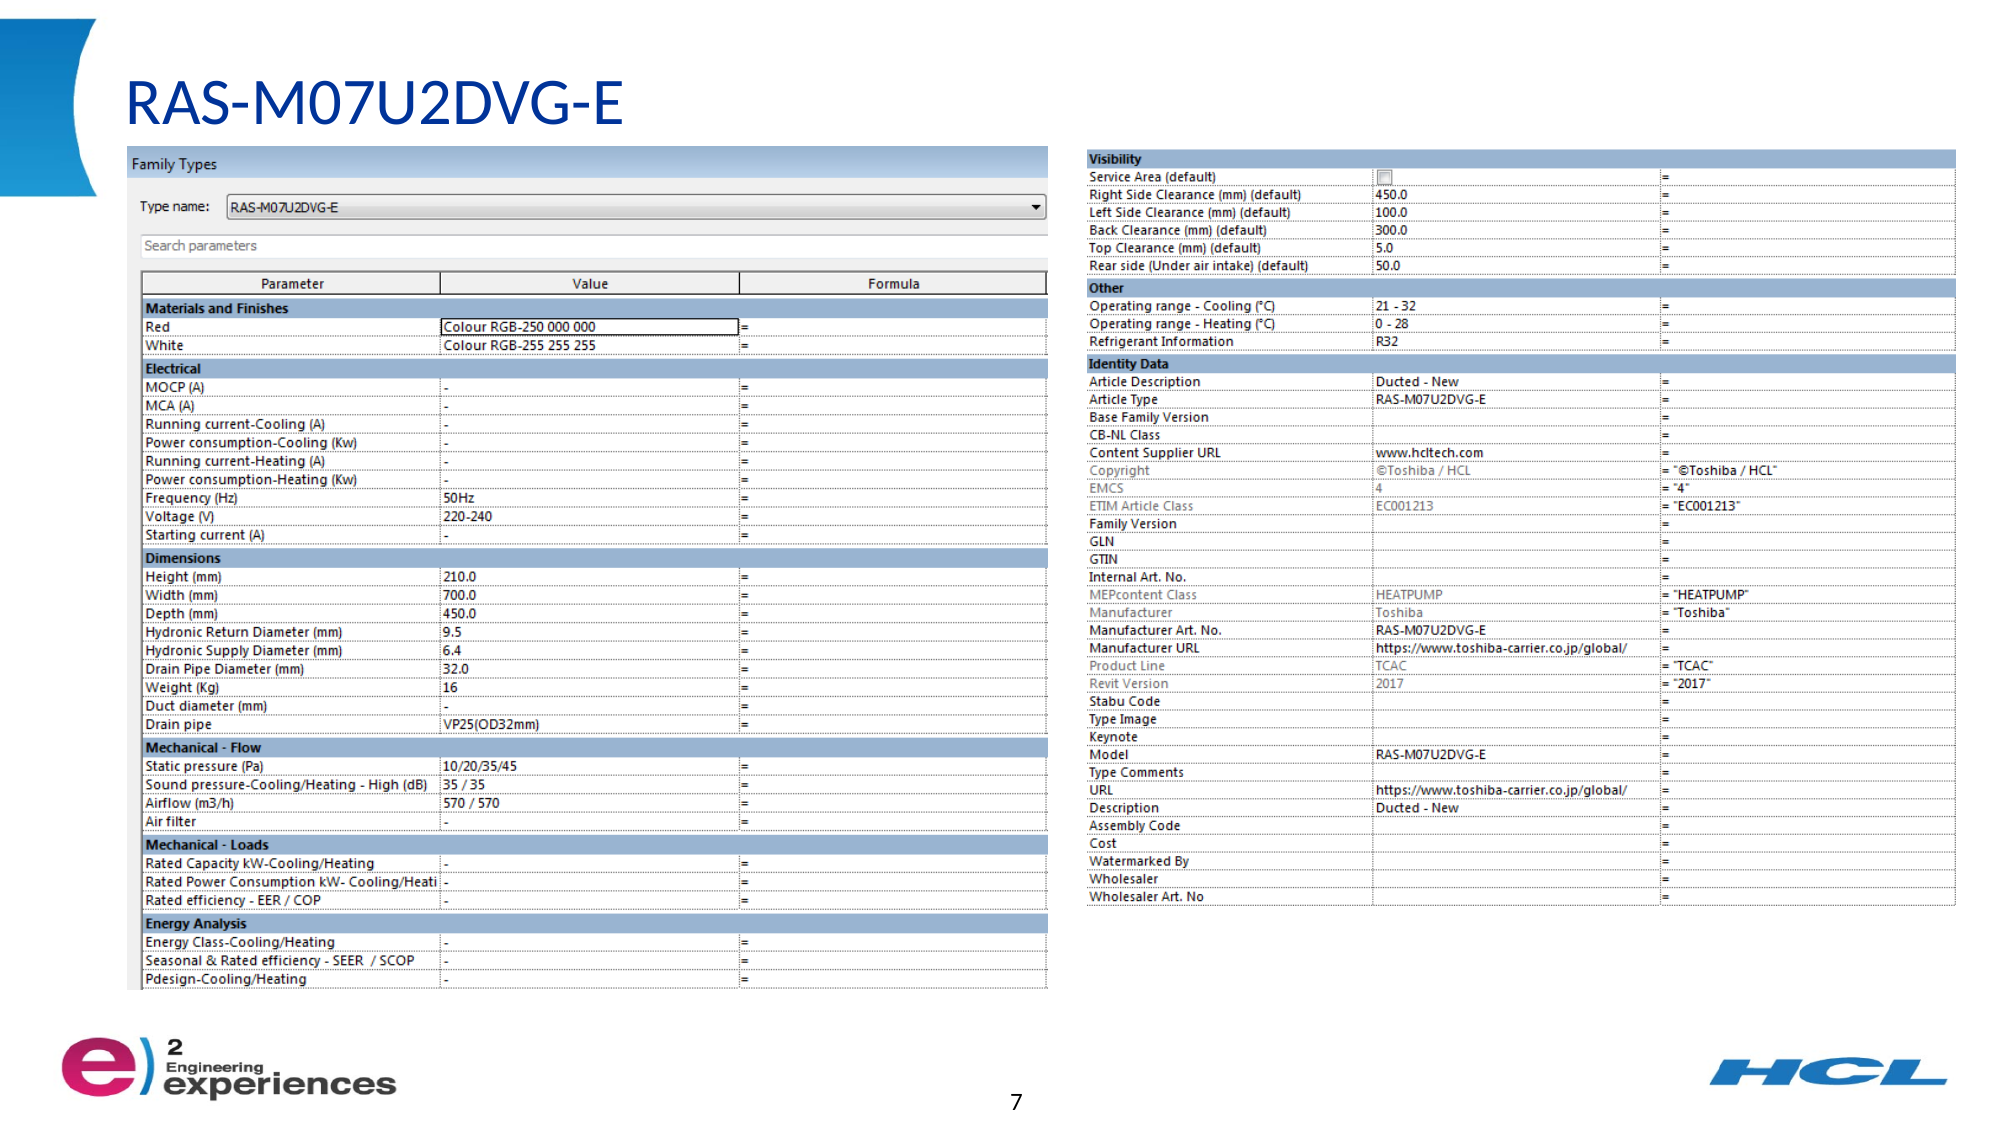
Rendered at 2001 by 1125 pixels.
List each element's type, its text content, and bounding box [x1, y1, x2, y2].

text_box RAS-M07U2DVG-E [111, 50, 640, 146]
picture [0, 0, 2000, 1125]
